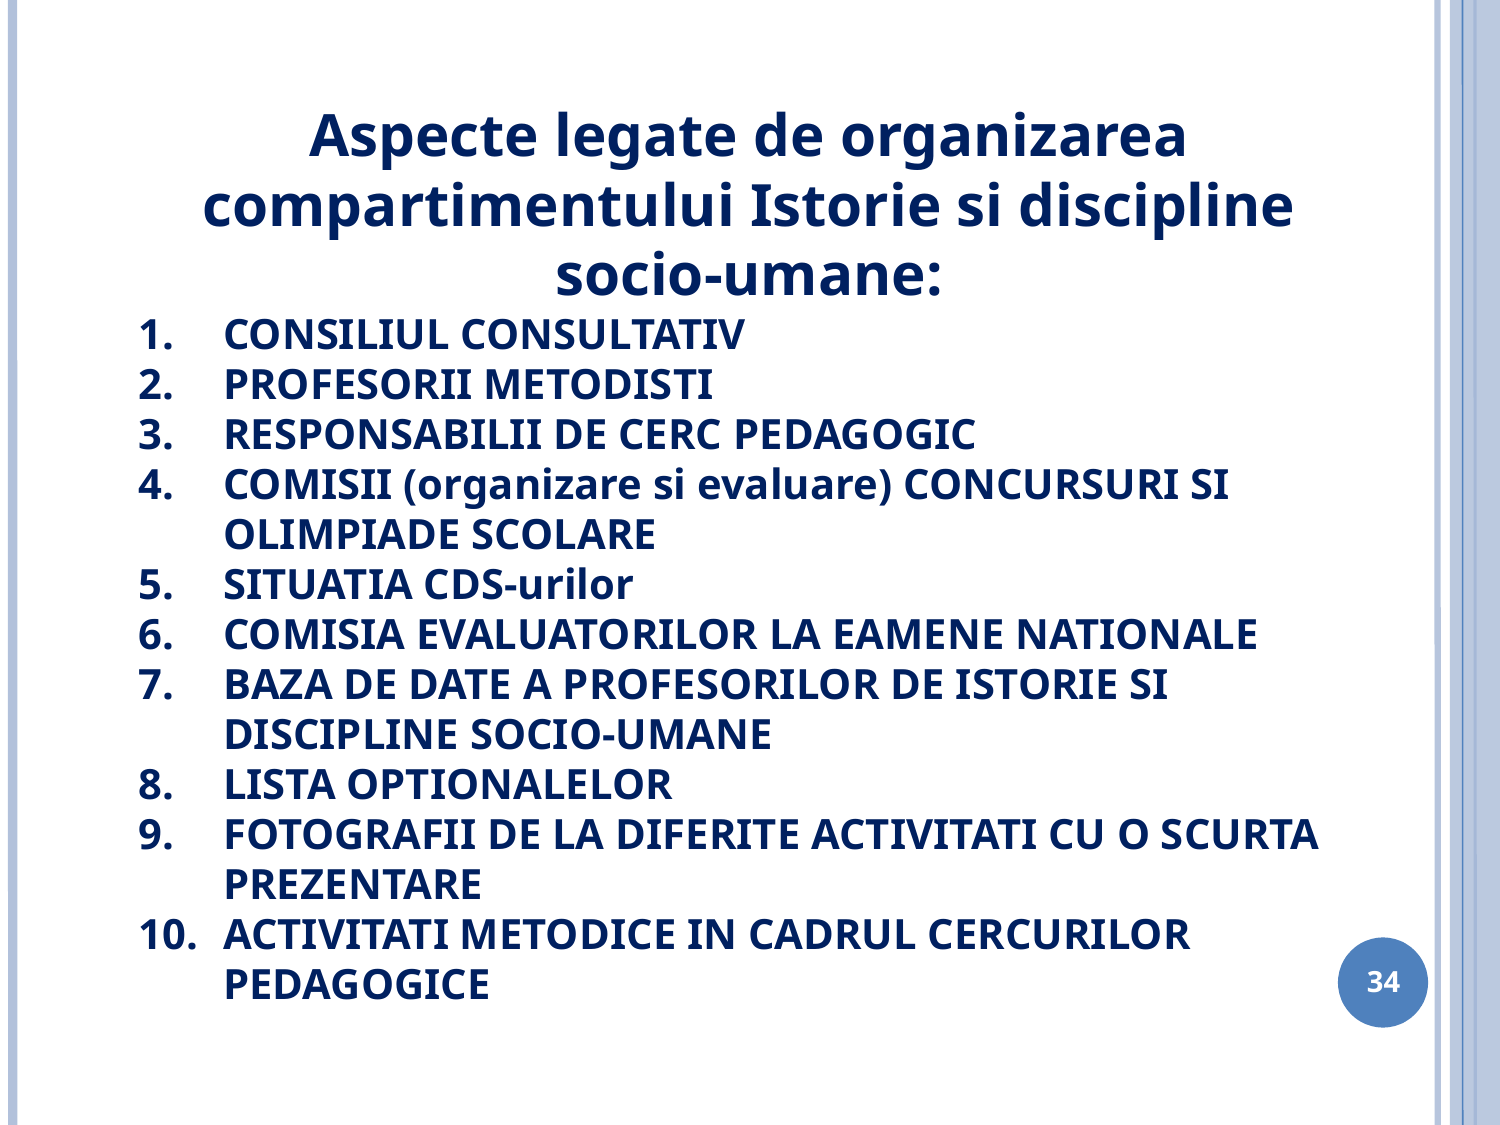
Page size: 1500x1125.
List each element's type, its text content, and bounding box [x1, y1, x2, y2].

text_box Aspecte legate de organizarea compartimentului Istorie si discipline socio-umane: CONSILIUL CONSULTATIV PROFESORII METODISTI RESPONSABILII DE CERC PEDAGOGIC COMISII (organizare si evaluare) CONCURSURI SI OLIMPIADE SCOLARE SITUATIA CDS-urilor COMISIA EVALUATORILOR LA EAMENE NATIONALE BAZA DE DATE A PROFESORILOR DE ISTORIE SI DISCIPLINE SOCIO-UMANE LISTA OPTIONALELOR FOTOGRAFII DE LA DIFERITE ACTIVITATI CU O SCURTA PREZENTARE ACTIVITATI METODICE IN CADRUL CERCURILOR PEDAGOGICE [123, 0, 1374, 1125]
text_box 34 [1374, 940, 1434, 1026]
